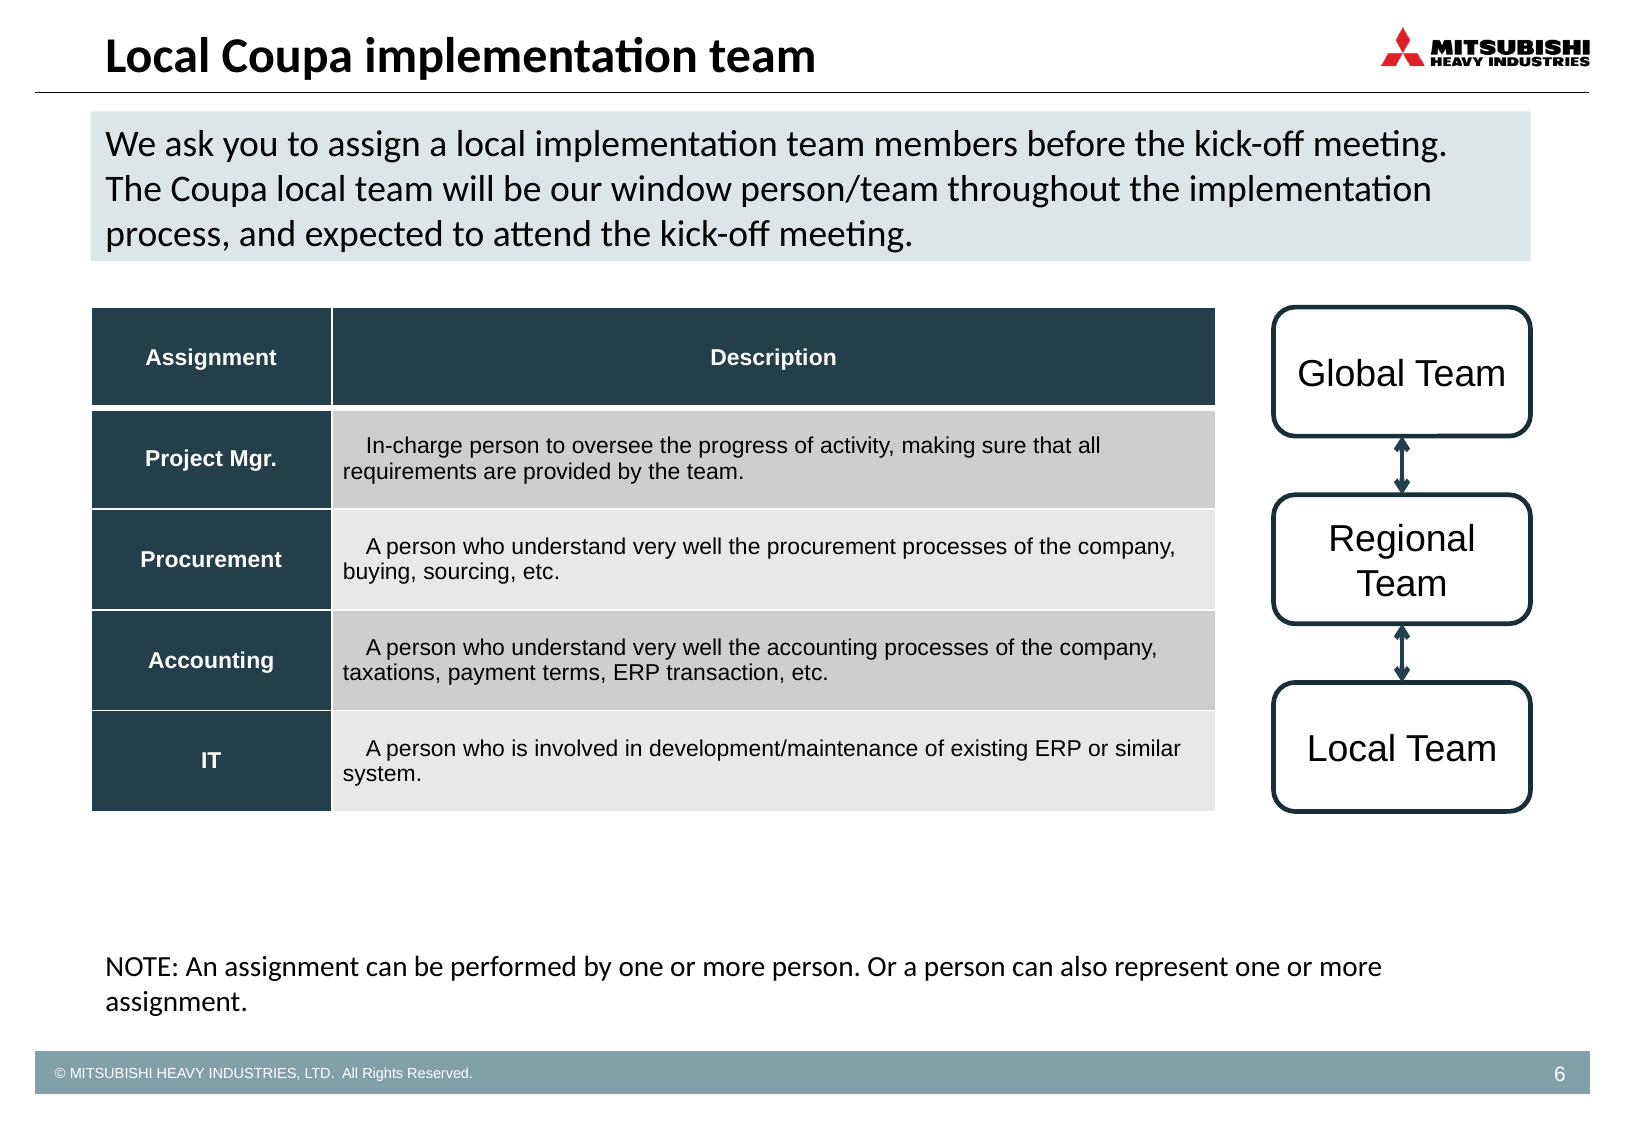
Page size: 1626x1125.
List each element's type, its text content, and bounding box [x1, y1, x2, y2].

text_box NOTE: An assignment can be performed by one or more person. Or a person can also represent one or more assignment. [90, 940, 1531, 1026]
table_cell A person who understand very well the procurement processes of the company, buying, sourcing, etc. [333, 510, 1215, 609]
table_cell A person who is involved in development/maintenance of existing ERP or similar system. [333, 711, 1215, 811]
table_header Assignment [92, 308, 331, 405]
text_box We ask you to assign a local implementation team members before the kick-off meeting. The Coupa local team will be our window person/team throughout the implementation process, and expected to attend the kick-off meeting. [90, 111, 1531, 261]
table_cell Procurement [92, 510, 331, 609]
table_cell IT [92, 711, 331, 811]
text_box Local Team [1272, 681, 1532, 813]
table_cell Project Mgr. [92, 411, 331, 508]
picture [1368, 14, 1602, 79]
table_cell In-charge person to oversee the progress of activity, making sure that all requirements are provided by the team. [333, 411, 1215, 508]
text_box Regional Team [1272, 493, 1532, 625]
text_box Global Team [1272, 306, 1532, 438]
table_cell Accounting [92, 611, 331, 710]
picture [35, 1051, 1590, 1094]
title Local Coupa implementation team [90, 22, 1405, 80]
table_cell A person who understand very well the accounting processes of the company, taxations, payment terms, ERP transaction, etc. [333, 611, 1215, 710]
table_header Description [333, 308, 1215, 405]
